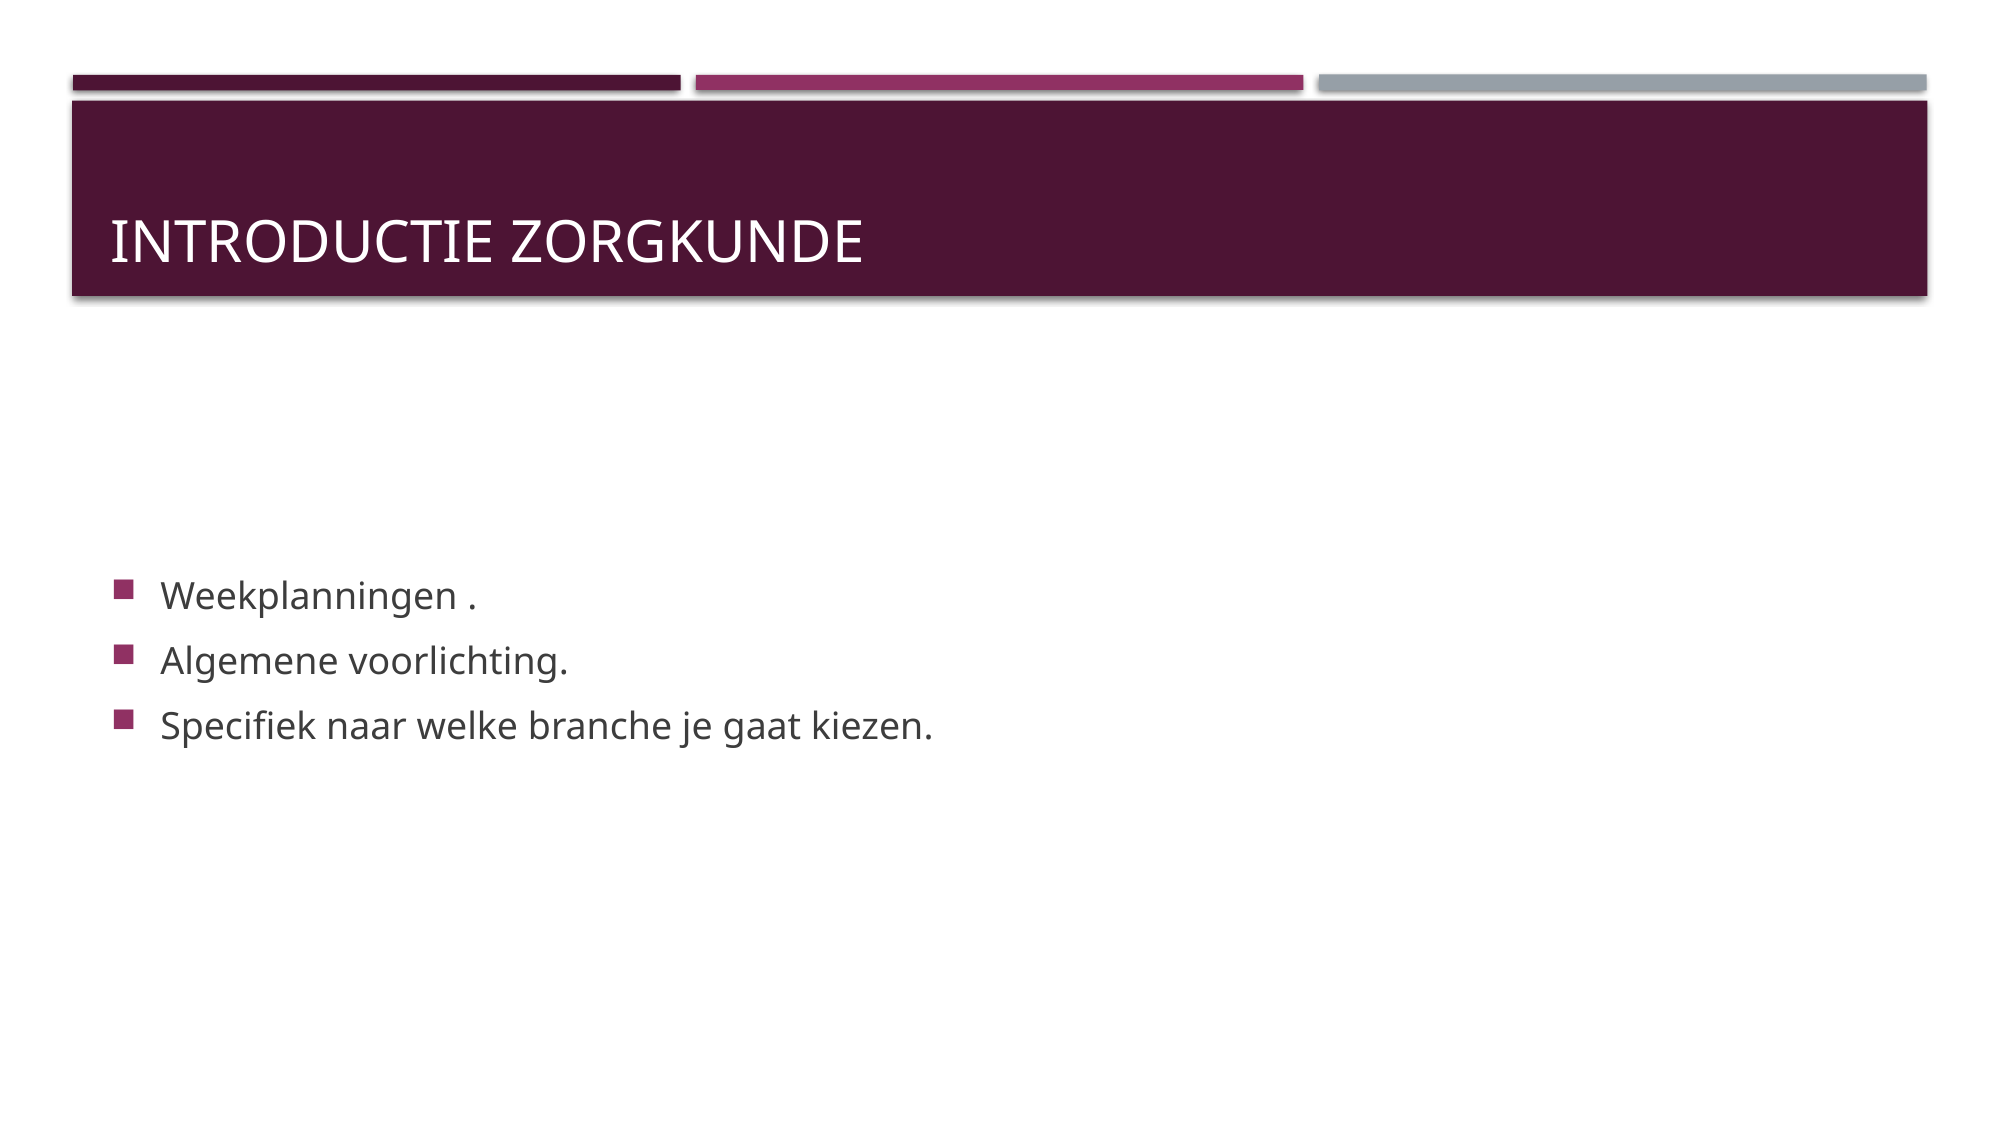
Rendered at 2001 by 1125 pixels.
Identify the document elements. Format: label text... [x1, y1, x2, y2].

title Introductie zorgkunde [95, 115, 1905, 282]
list Weekplanningen . Algemene voorlichting. Specifiek naar welke branche je gaat kiezen. [95, 357, 1905, 962]
